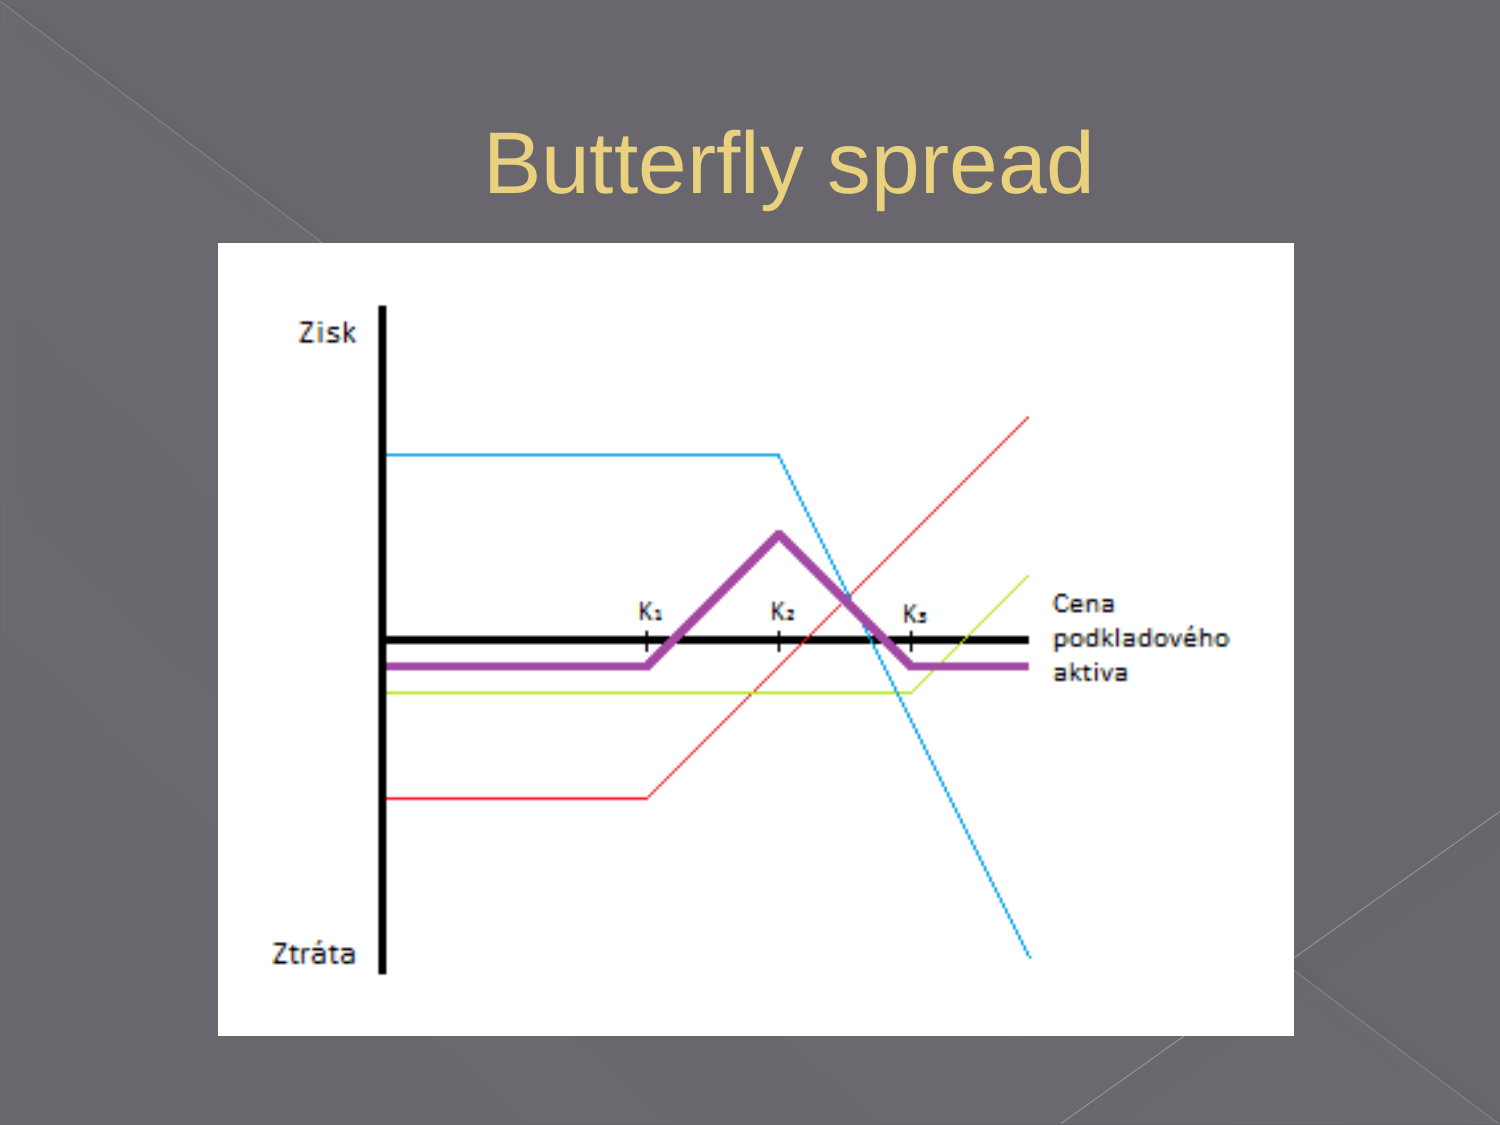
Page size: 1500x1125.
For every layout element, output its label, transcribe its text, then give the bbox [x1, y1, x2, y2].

title Butterfly spread [75, 43, 1425, 274]
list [218, 243, 1294, 1037]
